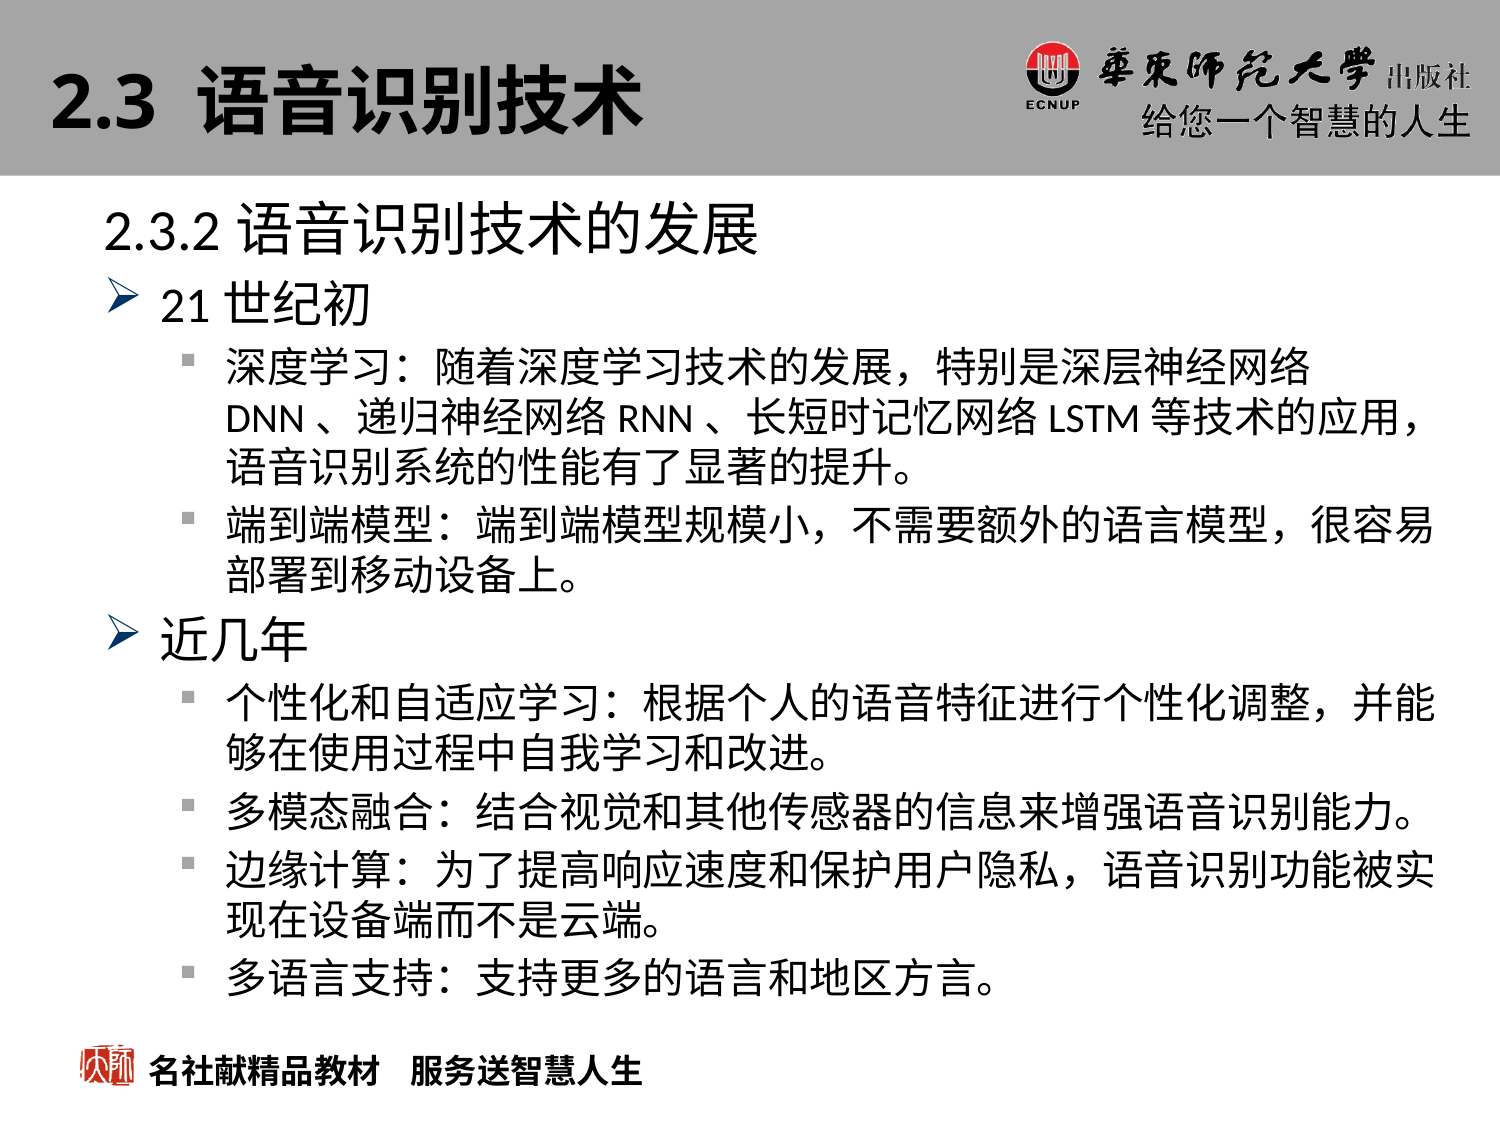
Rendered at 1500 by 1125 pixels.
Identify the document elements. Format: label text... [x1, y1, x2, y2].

picture [1009, 35, 1500, 153]
title 2.3 语音识别技术 [35, 58, 1198, 139]
list 2.3.2语音识别技术的发展 21世纪初 深度学习：随着深度学习技术的发展，特别是深层神经网络DNN、递归神经网络RNN、长短时记忆网络LSTM等技术的应用，语音识别系统的性能有了显著的提升。 端到端模型：端到端模型规模小，不需要额外的语言模型，很容易部署到移动设备上。 近几年 个性化和自适应学习：根据个人的语音特征进行个性化调整，并能够在使用过程中自我学习和改进。 多模态融合：结合视觉和其他传感器的信息来增强语音识别能力。 边缘计算：为了提高响应速度和保护用户隐私，语音识别功能被实现在设备端而不是云端。 多语言支持：支持更多的语言和地区方言。 [88, 184, 1459, 1071]
picture [70, 1042, 138, 1090]
